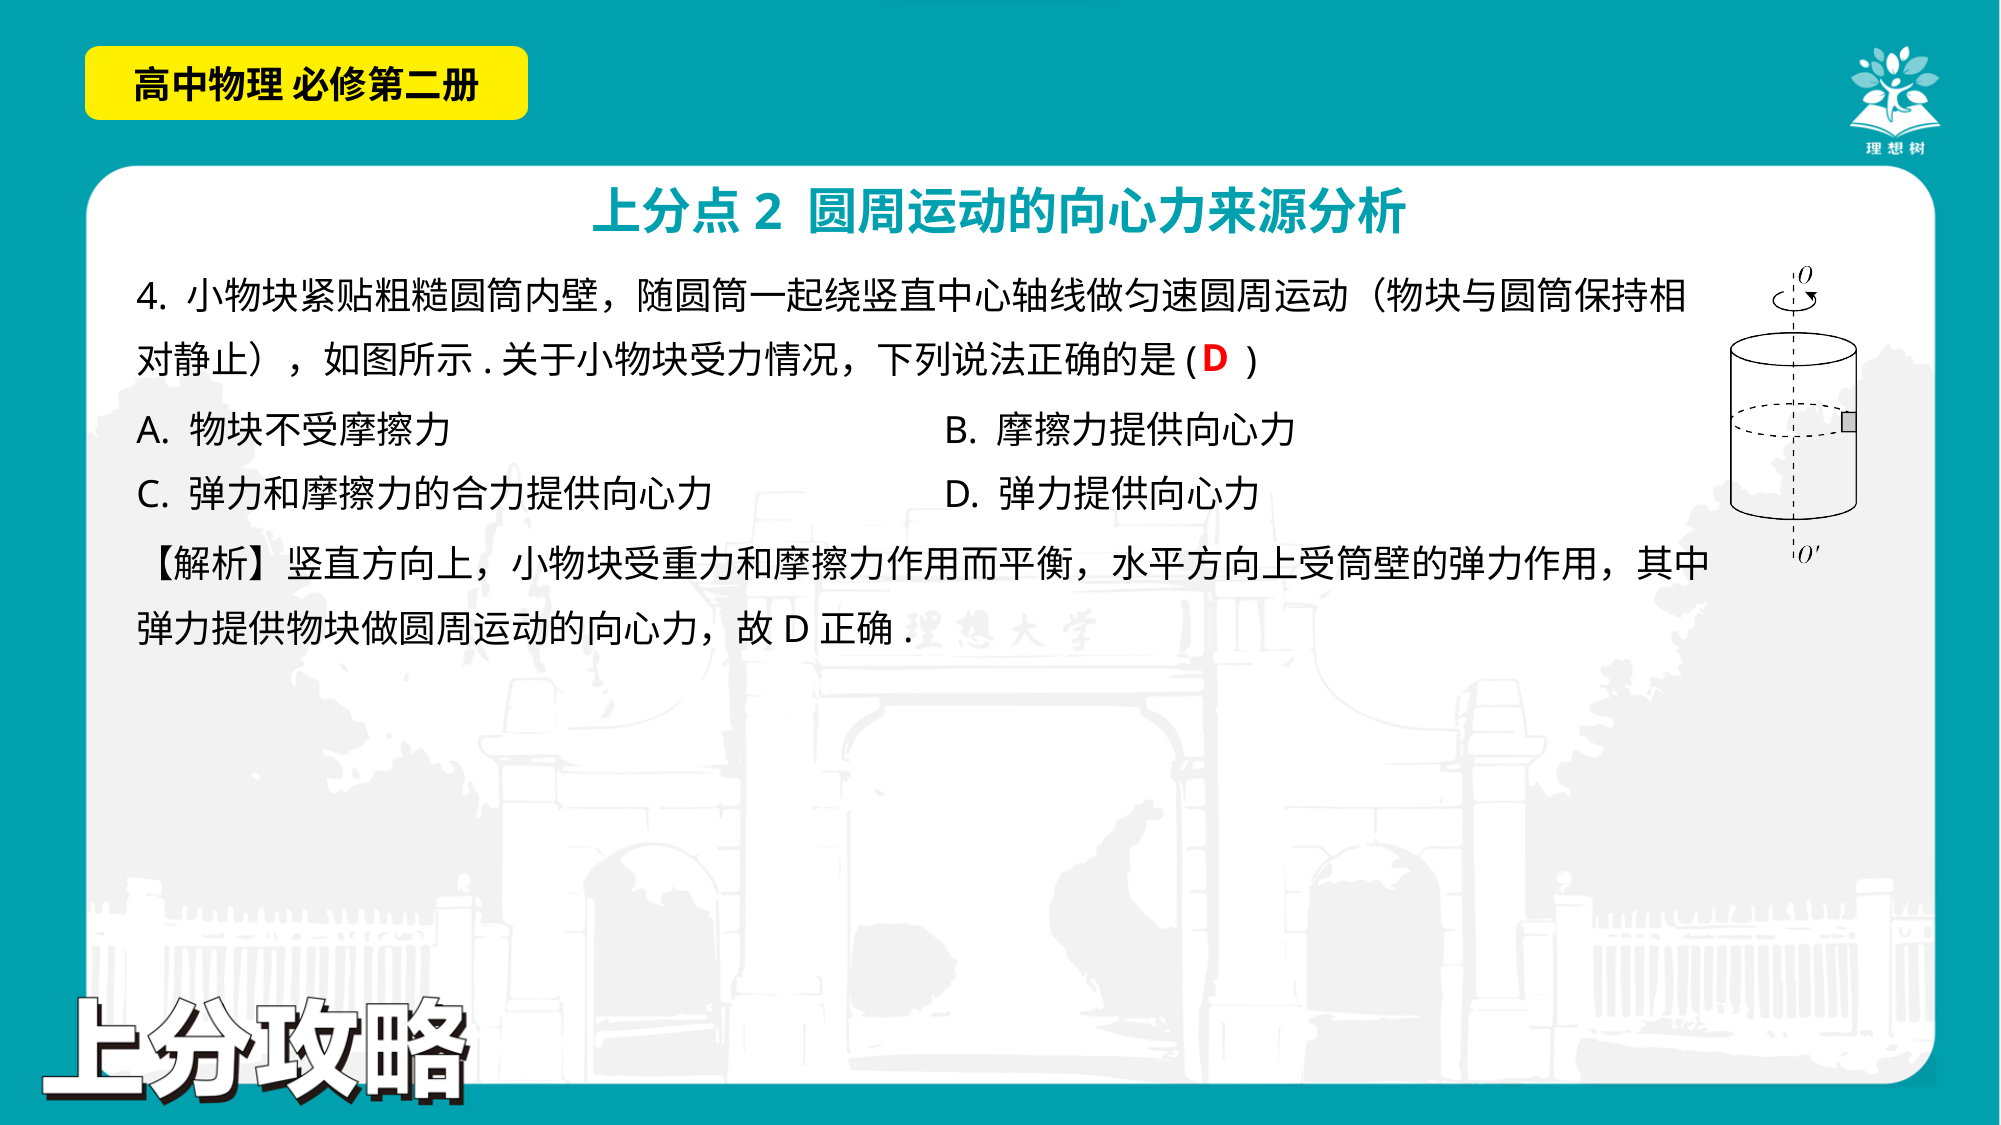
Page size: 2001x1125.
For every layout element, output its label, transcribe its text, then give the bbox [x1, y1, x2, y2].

text_box 4. 小物块紧贴粗糙圆筒内壁，随圆筒一起绕竖直中心轴线做匀速圆周运动（物块与圆筒保持相 对静止），如图所示.关于小物块受力情况，下列说法正确的是( ) [136, 247, 1716, 375]
text_box A. 物块不受摩擦力 B. 摩擦力提供向心力 C. 弹力和摩擦力的合力提供向心力 D. 弹力提供向心力 [136, 382, 1716, 509]
text_box D [1188, 314, 1243, 373]
picture [0, 0, 2000, 1125]
text_box 【解析】竖直方向上，小物块受重力和摩擦力作用而平衡，水平方向上受筒壁的弹力作用，其中 弹力提供物块做圆周运动的向心力，故D正确. [136, 516, 1716, 644]
